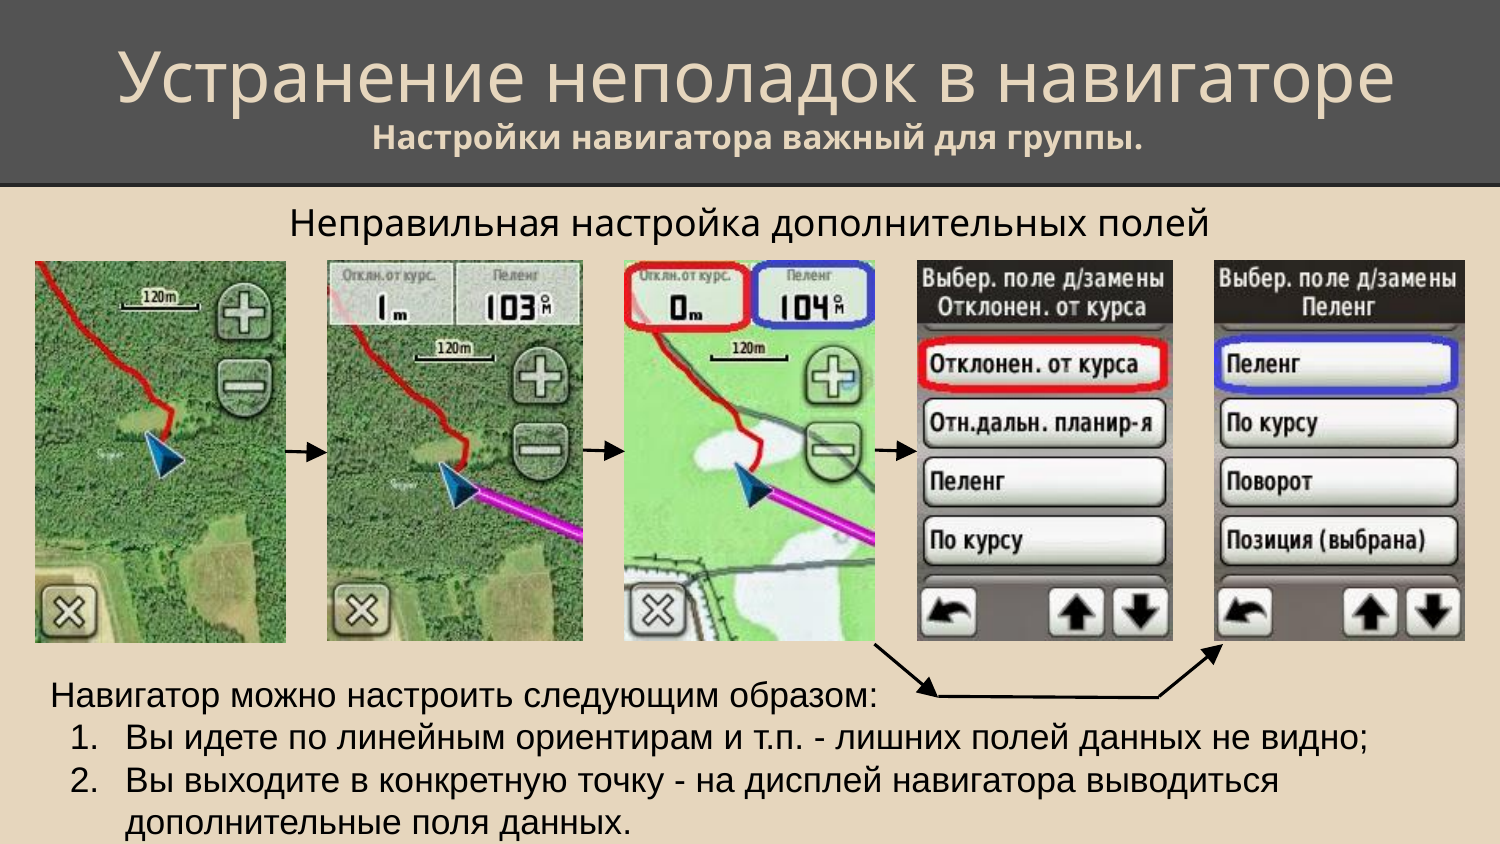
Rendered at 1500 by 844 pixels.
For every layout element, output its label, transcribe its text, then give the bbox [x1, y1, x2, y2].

text_box Навигатор можно настроить следующим образом: Вы идете по линейным ориентирам и т.п. - лишних полей данных не видно; Вы выходите в конкретную точку - на дисплей навигатора выводиться дополнительные поля данных. [35, 656, 1465, 844]
picture [916, 260, 1173, 642]
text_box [1158, 643, 1224, 697]
picture [624, 260, 876, 642]
picture [34, 261, 286, 643]
picture [326, 260, 584, 642]
picture [1214, 260, 1466, 642]
title Устранение неполадок в навигаторе Настройки навигатора важный для группы. [24, 10, 1492, 172]
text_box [874, 643, 939, 698]
table_cell 1 [871, 656, 1226, 704]
list Неправильная настройка дополнительных полей [75, 183, 1425, 248]
